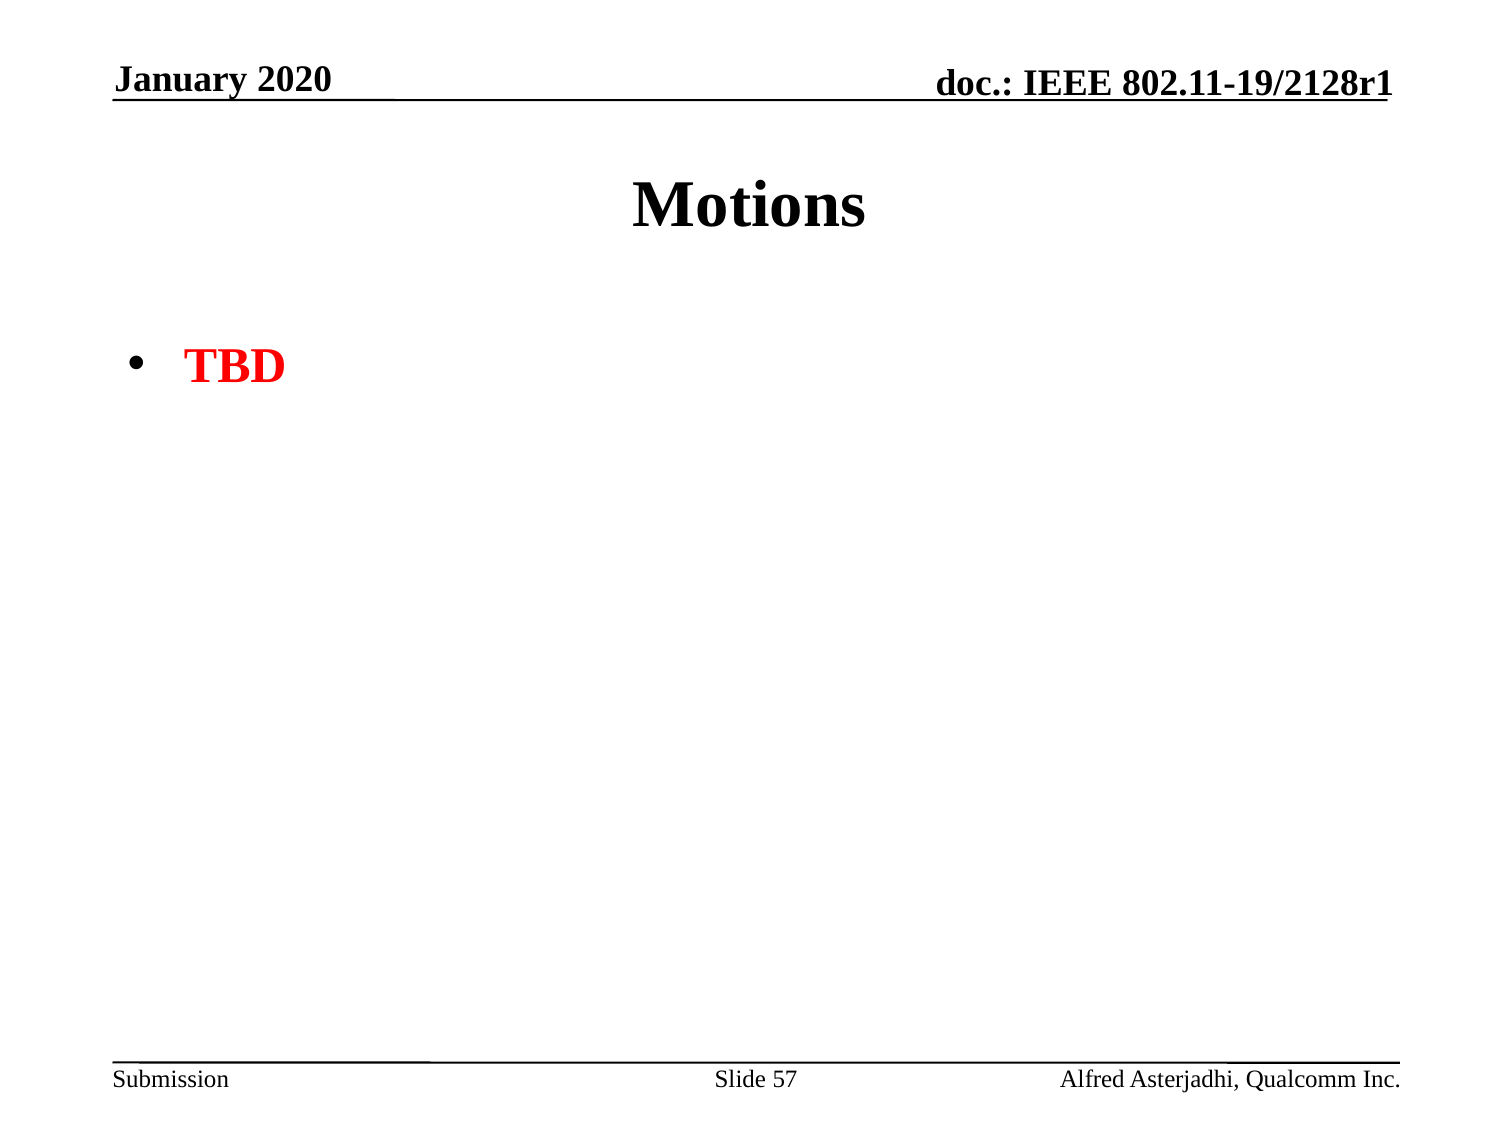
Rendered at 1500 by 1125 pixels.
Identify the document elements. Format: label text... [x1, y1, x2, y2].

list TBD [112, 324, 1388, 1000]
footer Alfred Asterjadhi, Qualcomm Inc. [878, 1061, 1402, 1093]
slide_number Slide 57 [712, 1061, 800, 1123]
title Motions [112, 112, 1388, 288]
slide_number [114, 54, 493, 100]
